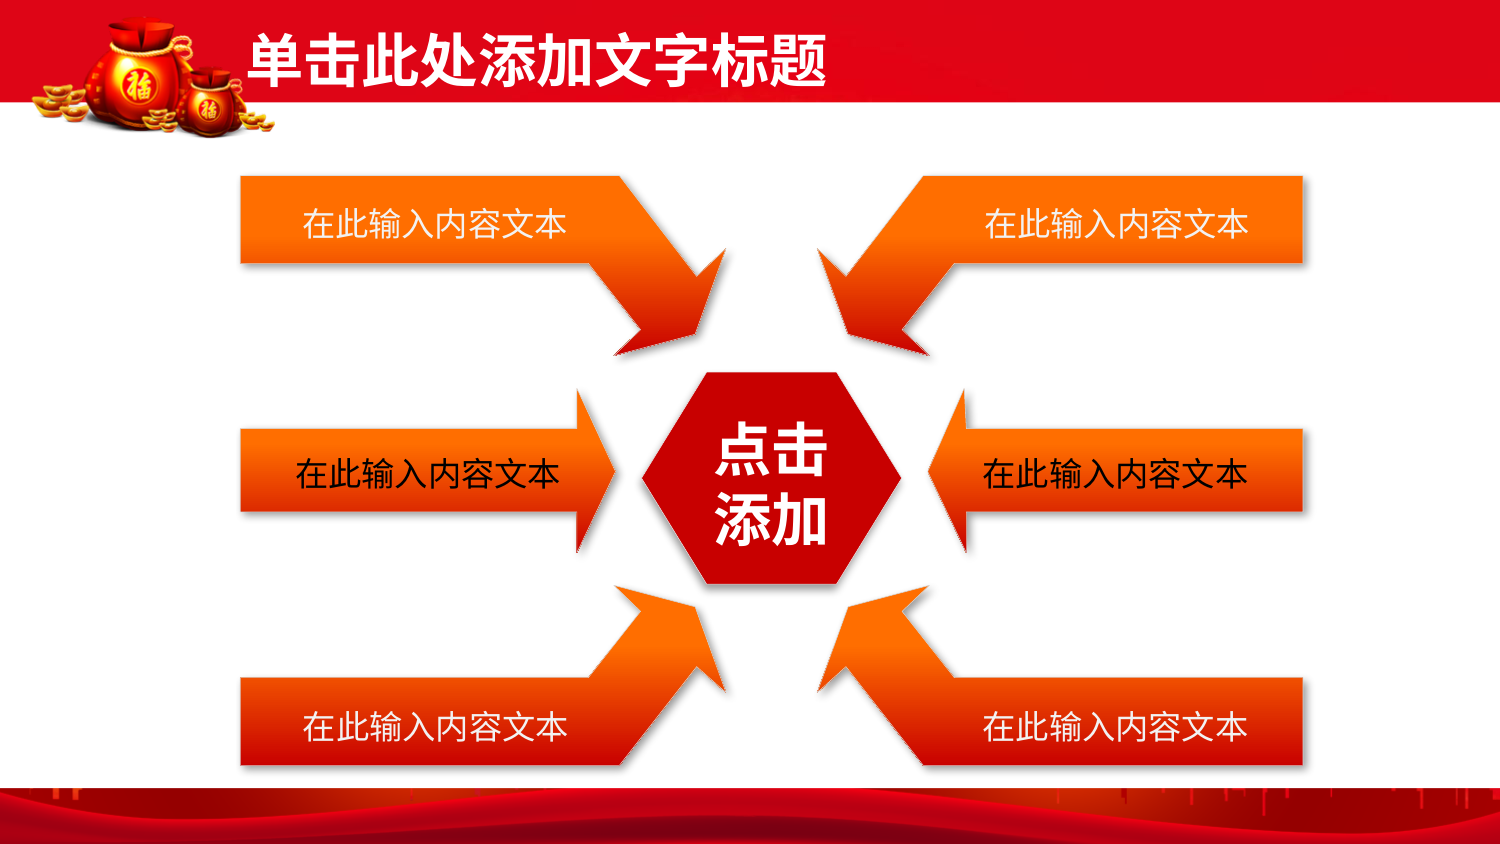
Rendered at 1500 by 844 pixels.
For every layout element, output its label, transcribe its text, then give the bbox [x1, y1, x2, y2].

picture [0, 789, 1500, 844]
text_box [240, 585, 727, 766]
picture [0, 0, 1500, 139]
text_box [240, 175, 727, 356]
text_box [240, 388, 604, 445]
text_box [939, 388, 1303, 445]
text_box [240, 501, 602, 553]
text_box 在此输入内容文本 [927, 698, 1304, 754]
text_box 在此输入内容文本 [244, 195, 627, 251]
text_box 在此输入内容文本 [245, 698, 626, 754]
text_box [817, 585, 1303, 766]
text_box 在此输入内容文本 [917, 445, 1314, 501]
text_box [817, 175, 1303, 356]
text_box 在此输入内容文本 [927, 195, 1308, 251]
text_box 在此输入内容文本 [230, 445, 627, 501]
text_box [641, 372, 902, 585]
text_box [941, 501, 1303, 553]
